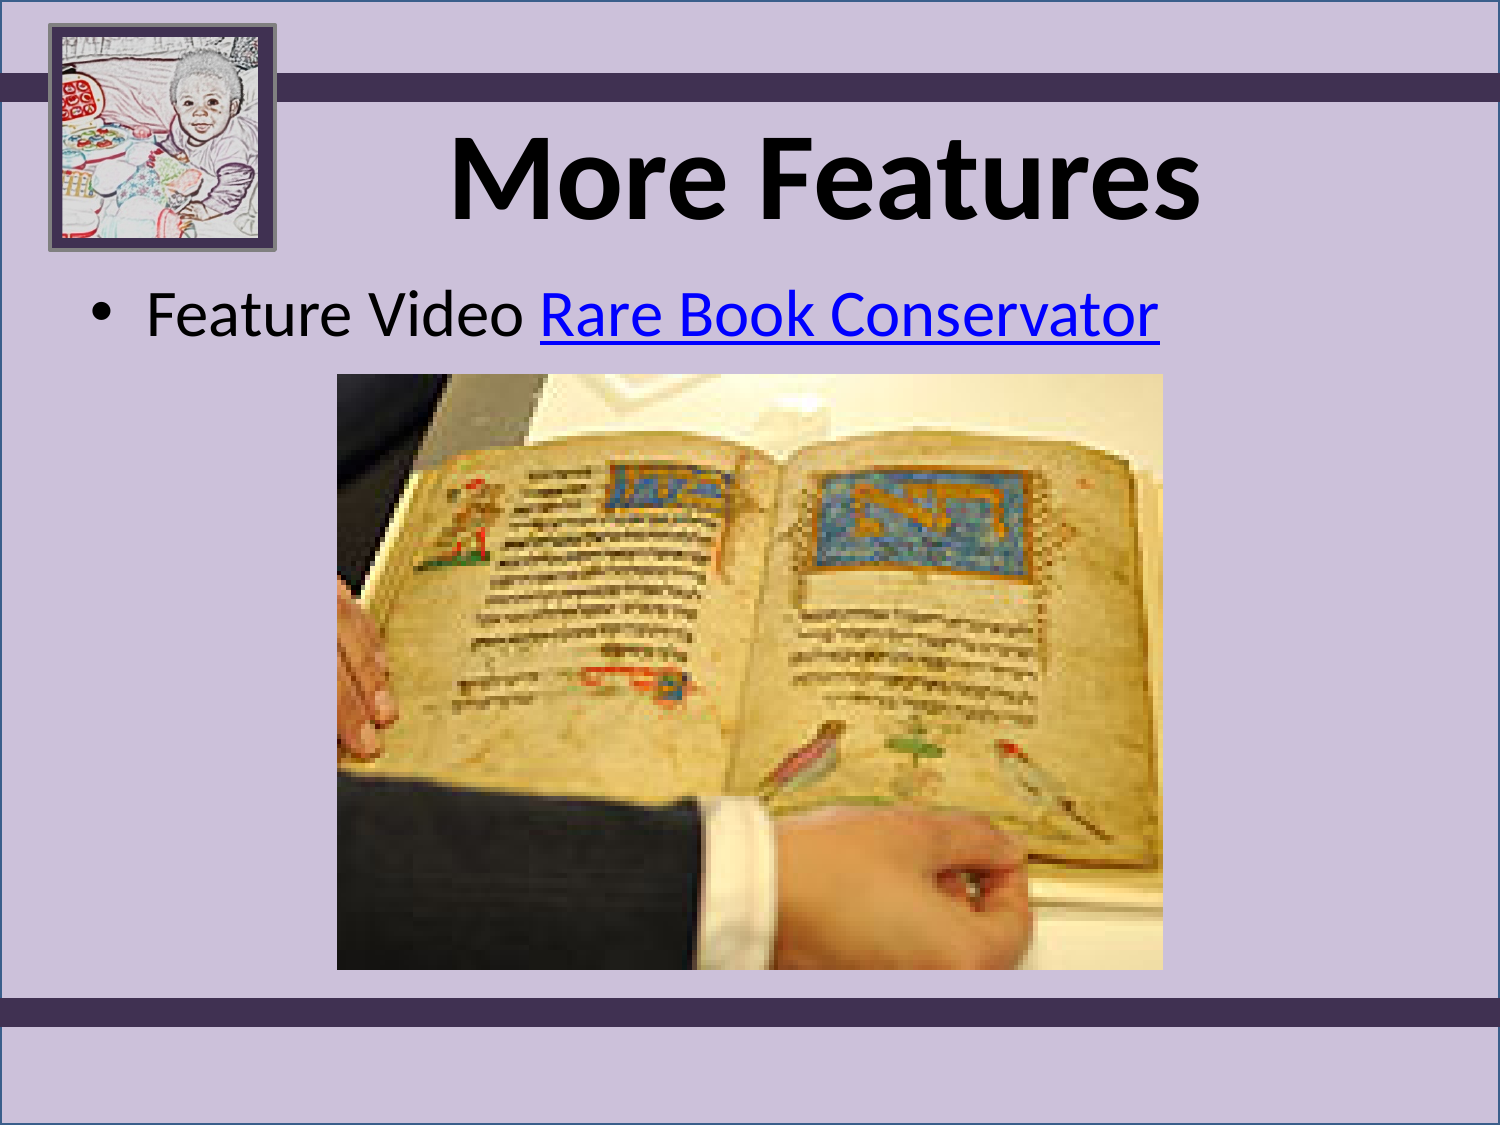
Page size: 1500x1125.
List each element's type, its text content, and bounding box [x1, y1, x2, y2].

picture [337, 374, 1163, 970]
picture [62, 37, 258, 238]
title More Features [150, 87, 1500, 275]
list Feature Video Rare Book Conservator [75, 262, 1425, 1005]
